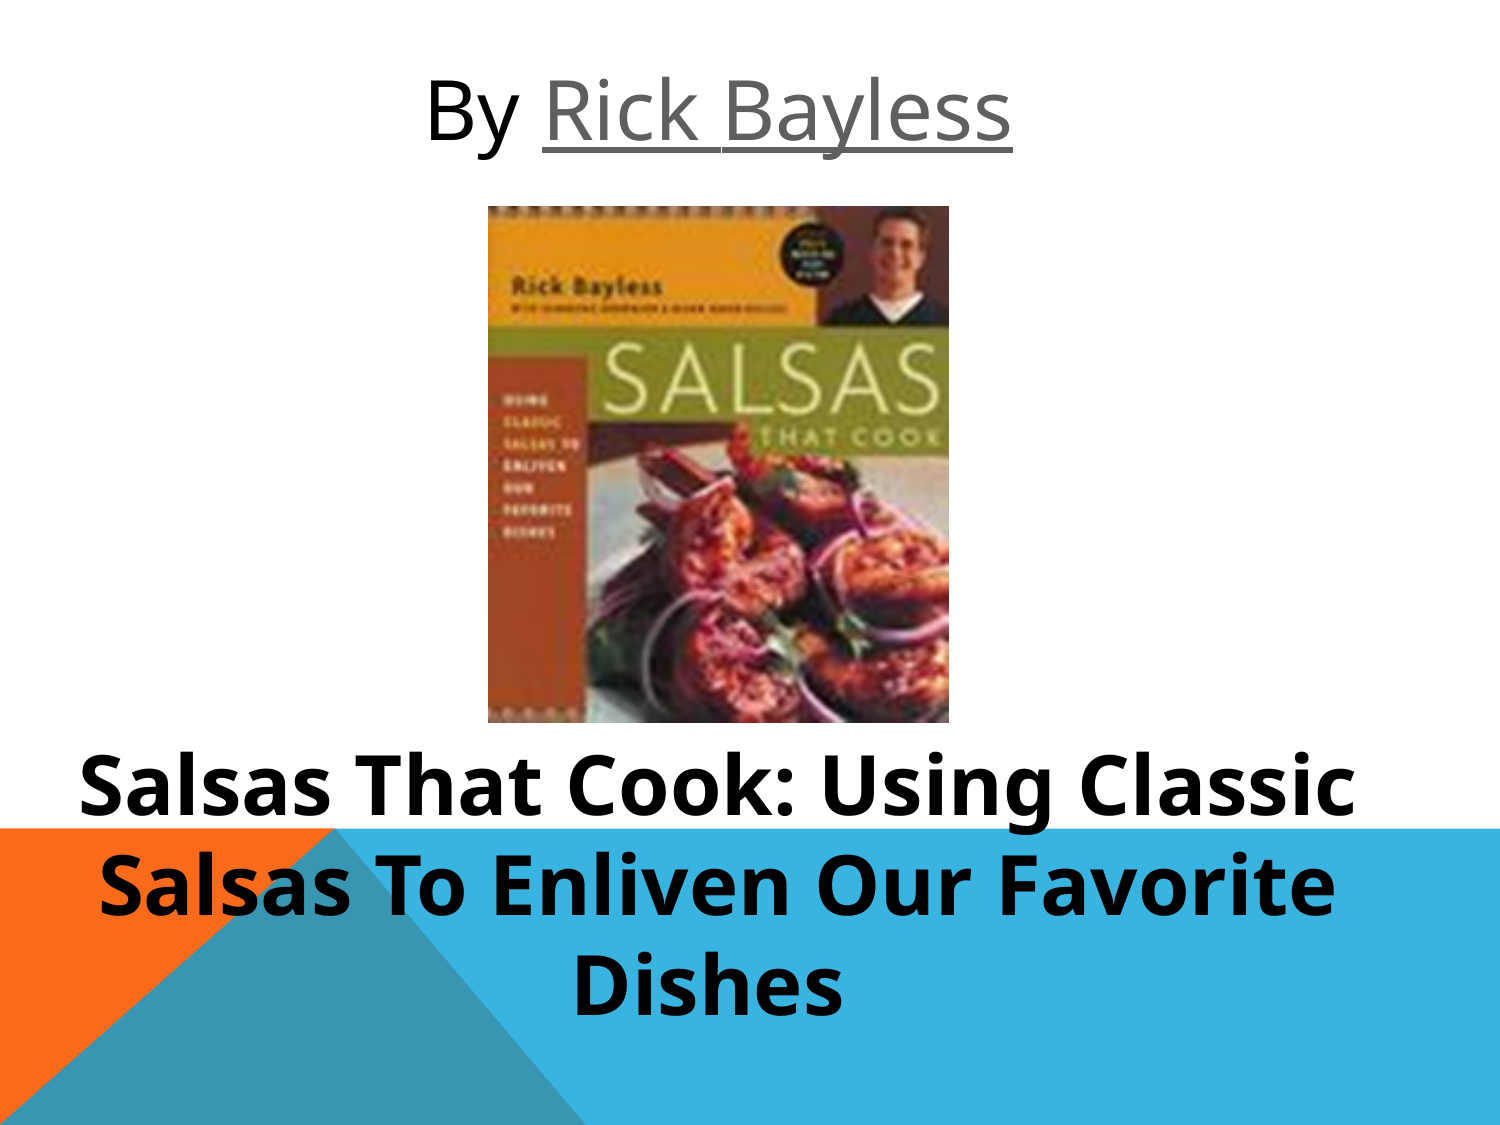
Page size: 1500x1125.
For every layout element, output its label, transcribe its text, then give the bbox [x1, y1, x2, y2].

text_box Salsas That Cook: Using Classic Salsas To Enliven Our Favorite Dishes [37, 724, 1400, 1125]
picture [488, 205, 949, 723]
text_box By Rick Bayless [374, 50, 1063, 279]
